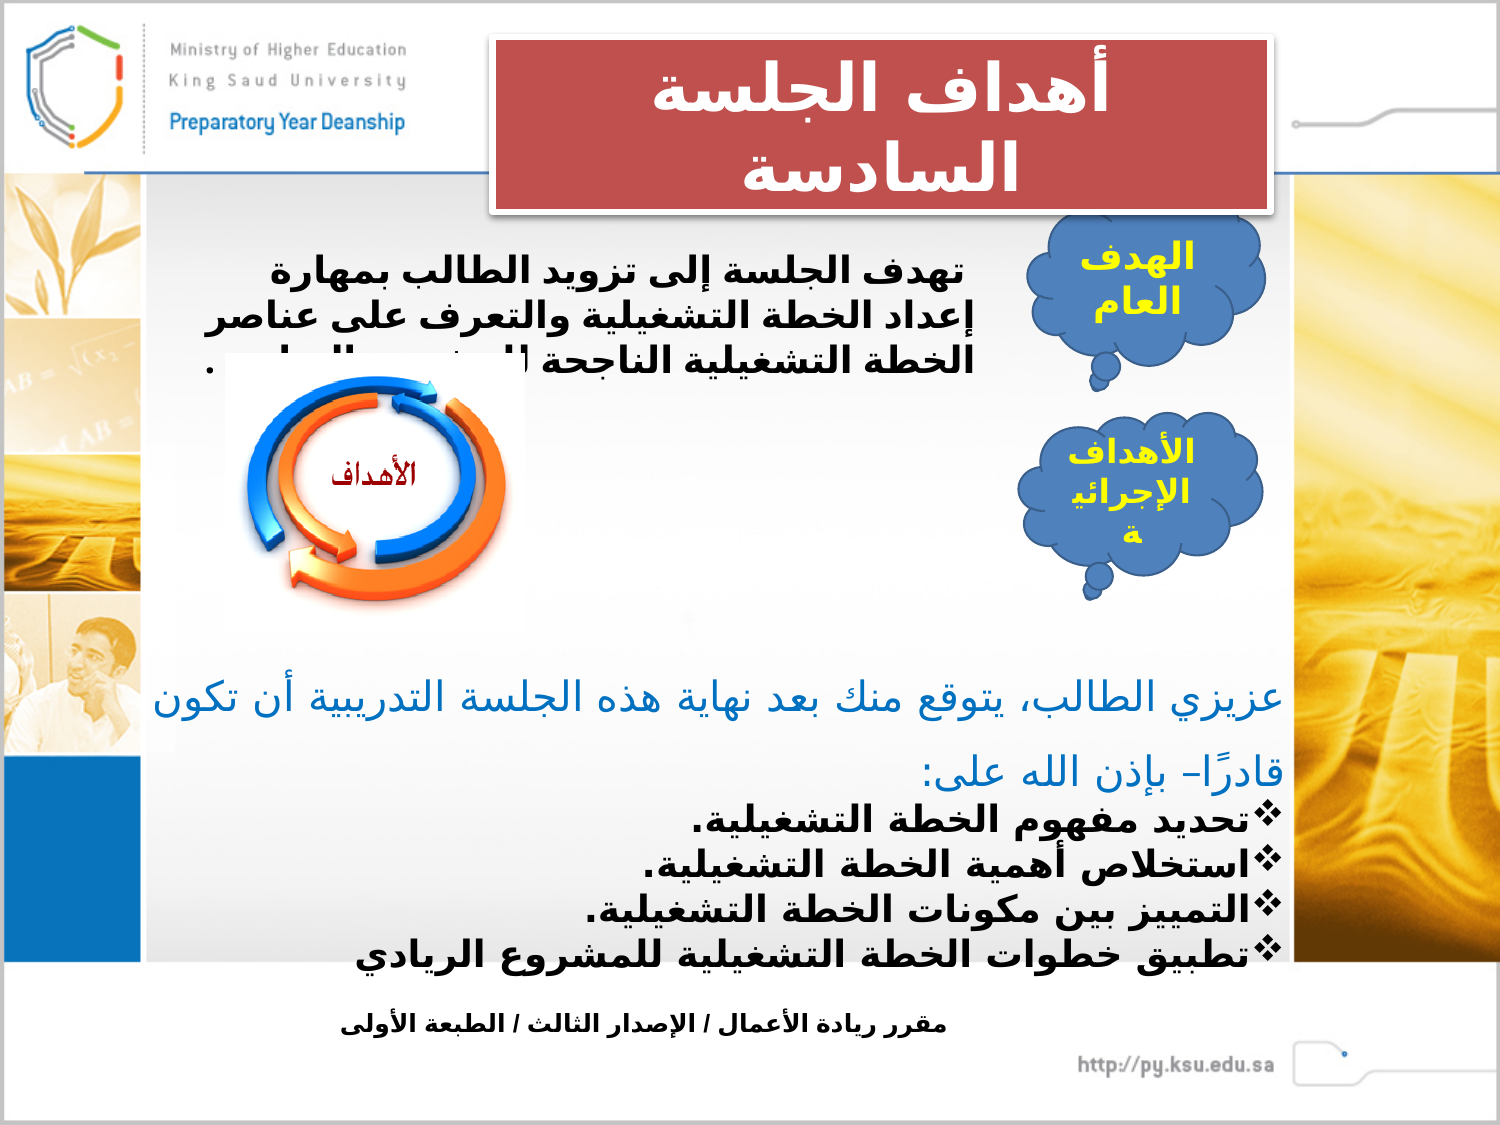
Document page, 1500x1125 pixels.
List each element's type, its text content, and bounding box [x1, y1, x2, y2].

text_box مقرر ريادة الأعمال / الإصدار الثالث / الطبعة الأولى [287, 1000, 1000, 1045]
text_box الأهداف الإجرائية [1017, 411, 1264, 601]
text_box أهداف الجلسة السادسة [489, 34, 1274, 215]
text_box الهدف العام [1026, 224, 1267, 393]
text_box عزيزي الطالب، يتوقع منك بعد نهاية هذه الجلسة التدريبية أن تكون قادرًا– بإذن الله على: تحديد مفهوم الخطة التشغيلية. استخلاص أهمية الخطة التشغيلية. التمييز بين مكونات الخطة التشغيلية. تطبيق خطوات الخطة التشغيلية للمشروع الريادي [79, 636, 1301, 963]
picture [0, 0, 1500, 1125]
text_box تهدف الجلسة إلى تزويد الطالب بمهارة إعداد الخطة التشغيلية والتعرف على عناصر الخطة التشغيلية الناجحة للمشروع الريادي . [187, 238, 991, 388]
